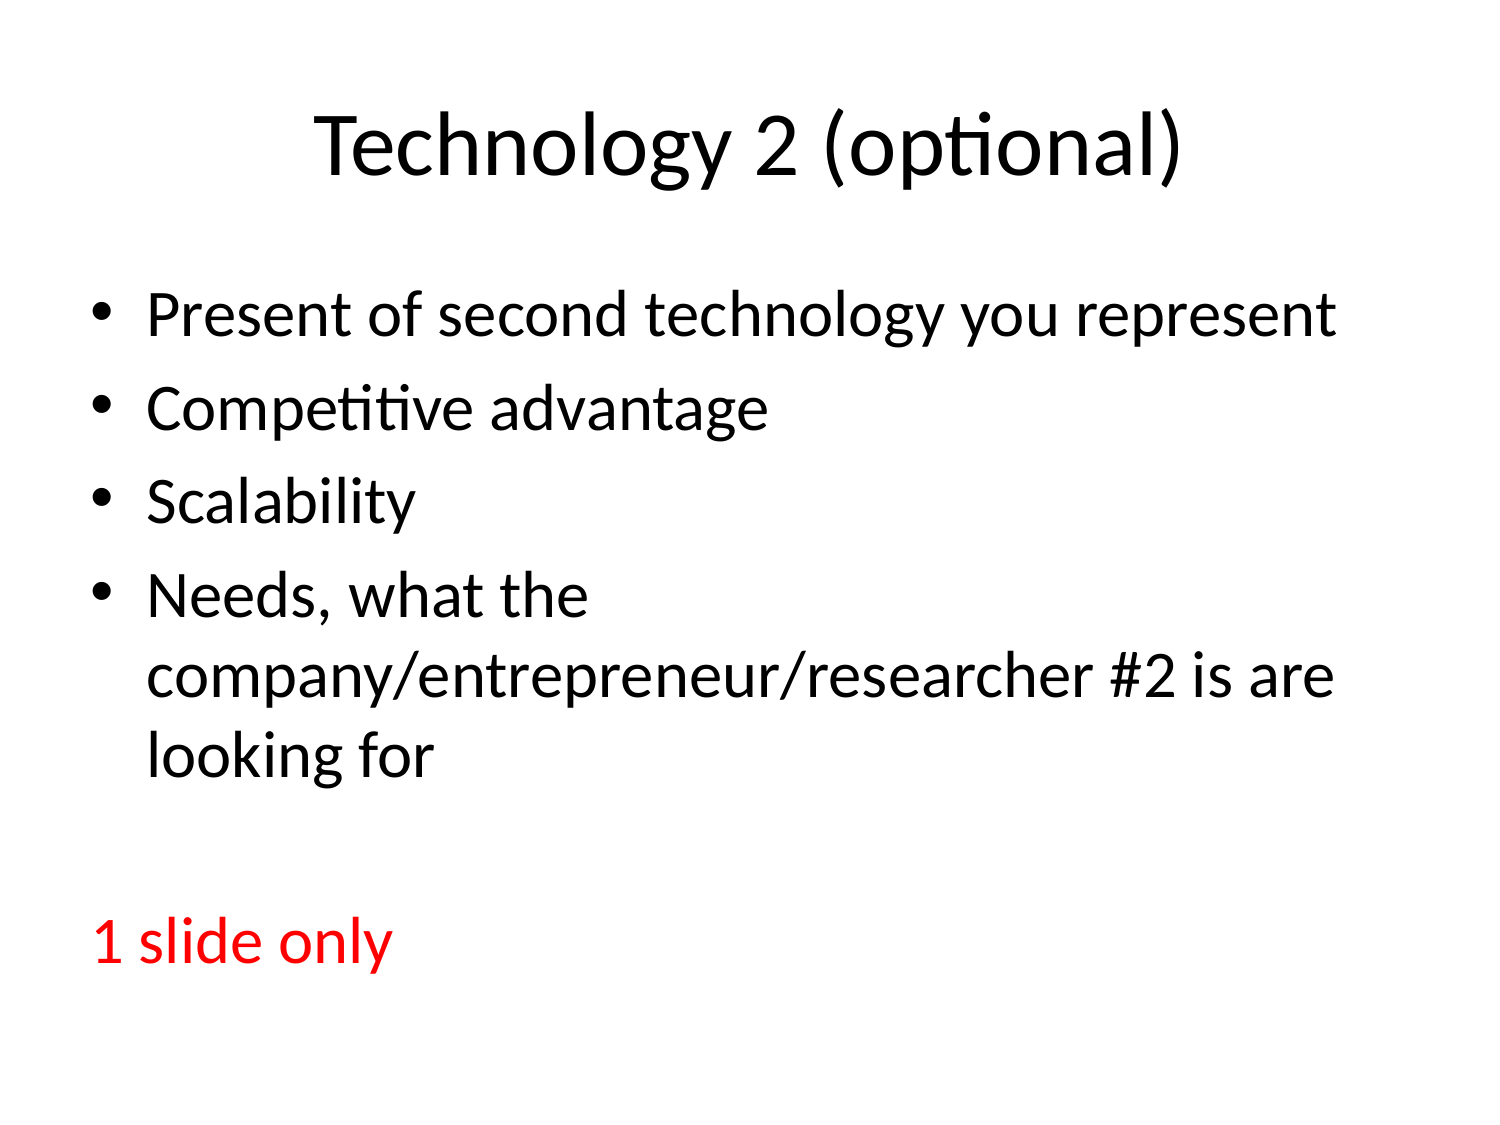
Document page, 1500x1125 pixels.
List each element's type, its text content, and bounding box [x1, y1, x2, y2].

list Present of second technology you represent Competitive advantage Scalability Needs, what the company/entrepreneur/researcher #2 is are looking for 1 slide only [75, 262, 1425, 1005]
title Technology 2 (optional) [75, 45, 1425, 233]
